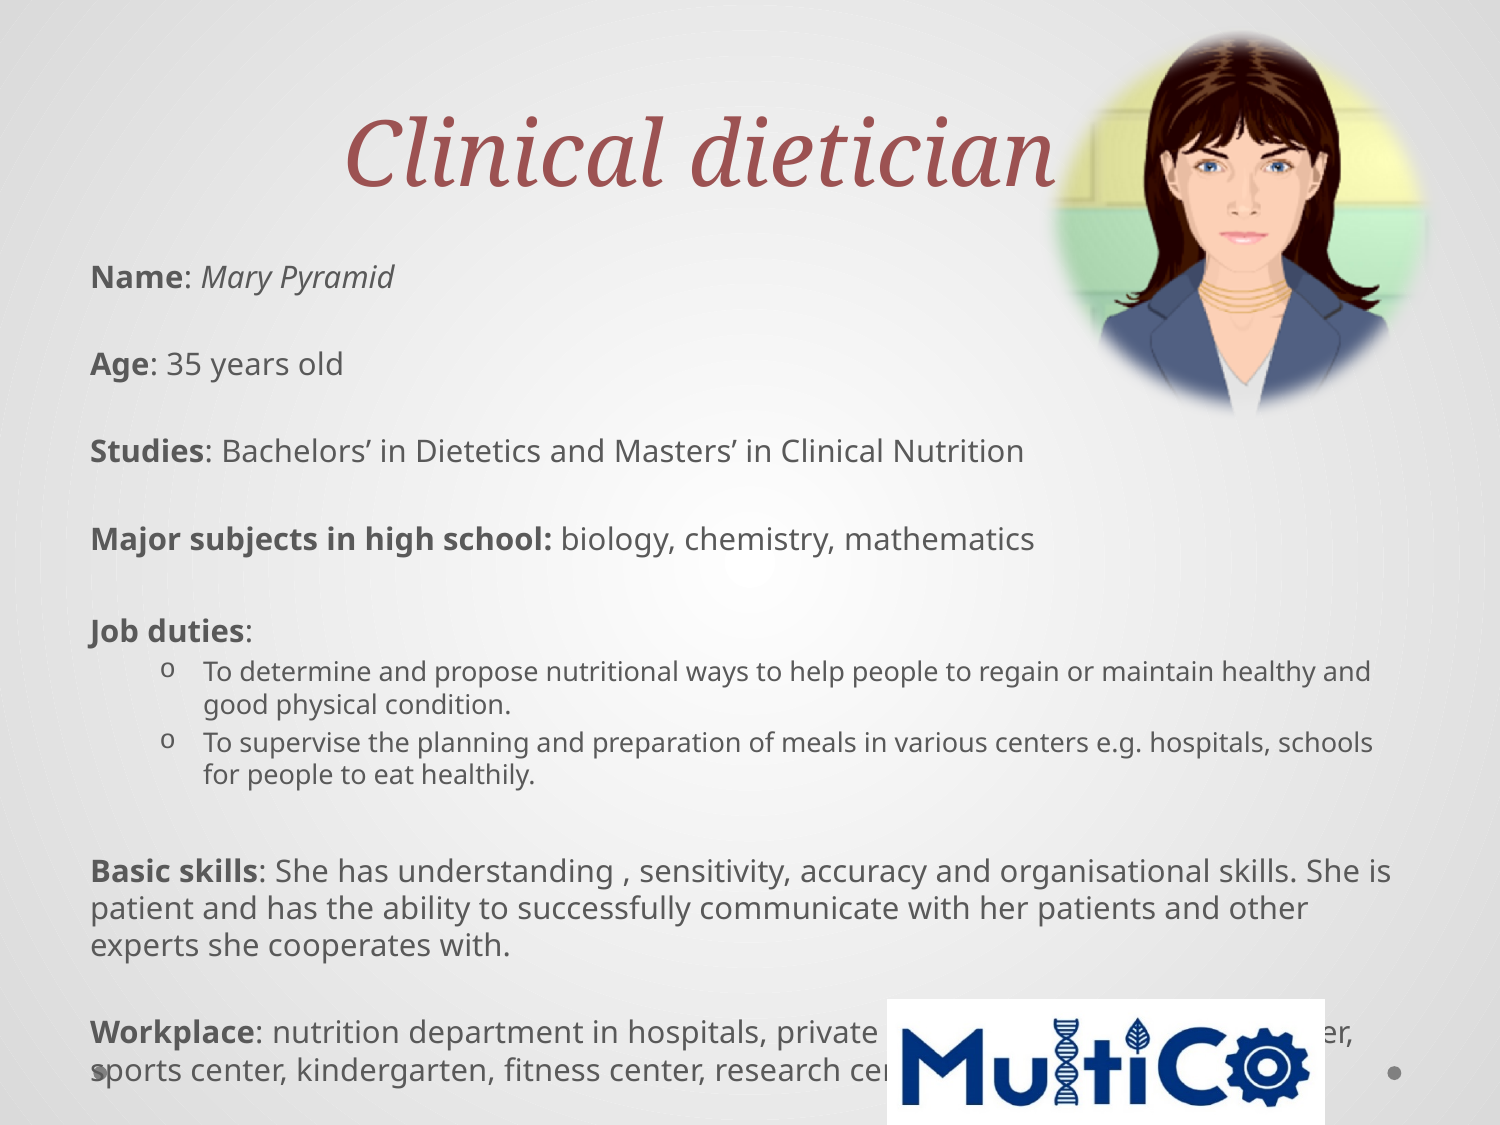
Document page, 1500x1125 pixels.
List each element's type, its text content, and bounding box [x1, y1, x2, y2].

picture [887, 999, 1326, 1125]
list Name: Mary Pyramid Age: 35 years old Studies: Bachelors’ in Dietetics and Masters’ in Clinical Nutrition Major subjects in high school: biology, chemistry, mathematics Job duties: To determine and propose nutritional ways to help people to regain or maintain healthy and good physical condition. To supervise the planning and preparation of meals in various centers e.g. hospitals, schools for people to eat healthily. Basic skills: She has understanding , sensitivity, accuracy and organisational skills. She is patient and has the ability to successfully communicate with her patients and other experts she cooperates with. Workplace: nutrition department in hospitals, private institute dietetics, health center, sports center, kindergarten, fitness center, research center. [75, 249, 1425, 1100]
picture [1037, 24, 1443, 422]
title Clinical dietician [37, 0, 1388, 213]
